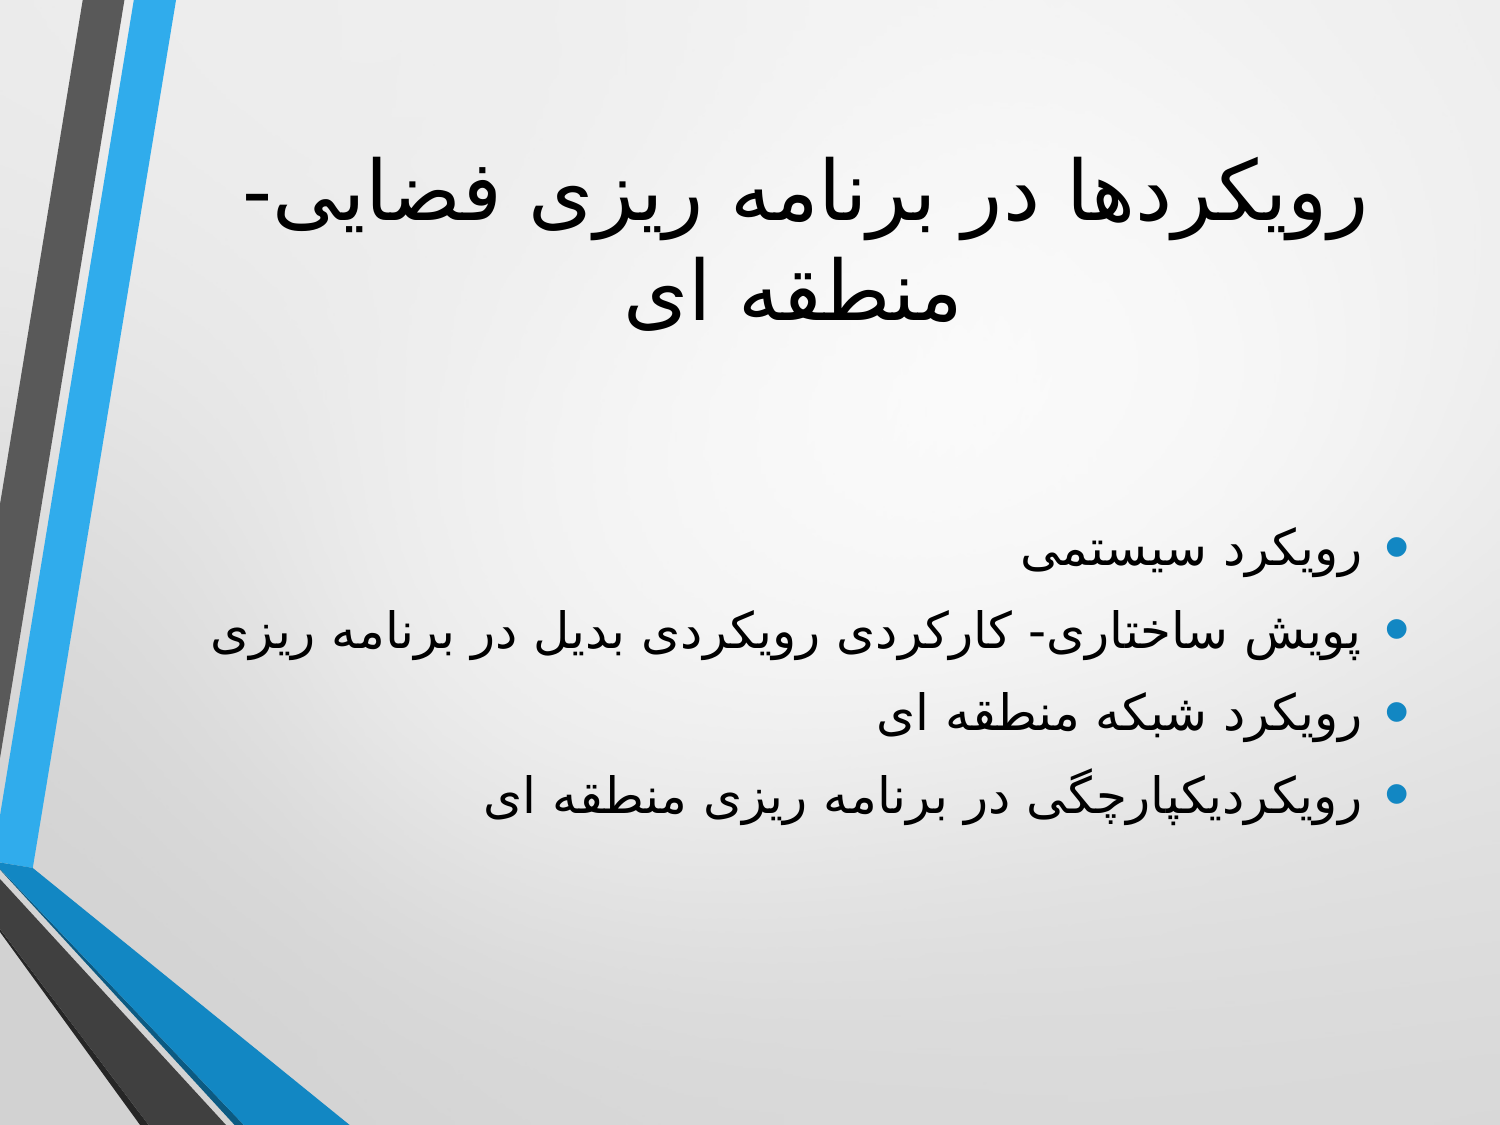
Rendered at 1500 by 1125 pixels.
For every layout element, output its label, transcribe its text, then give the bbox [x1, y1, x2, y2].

title رویکردها در برنامه ریزی فضایی-منطقه ای [161, 75, 1425, 400]
list رویکرد سیستمی پویش ساختاری- کارکردی رویکردی بدیل در برنامه ریزی رویکرد شبکه منطقه ای رویکردیکپارچگی در برنامه ریزی منطقه ای [161, 437, 1425, 985]
